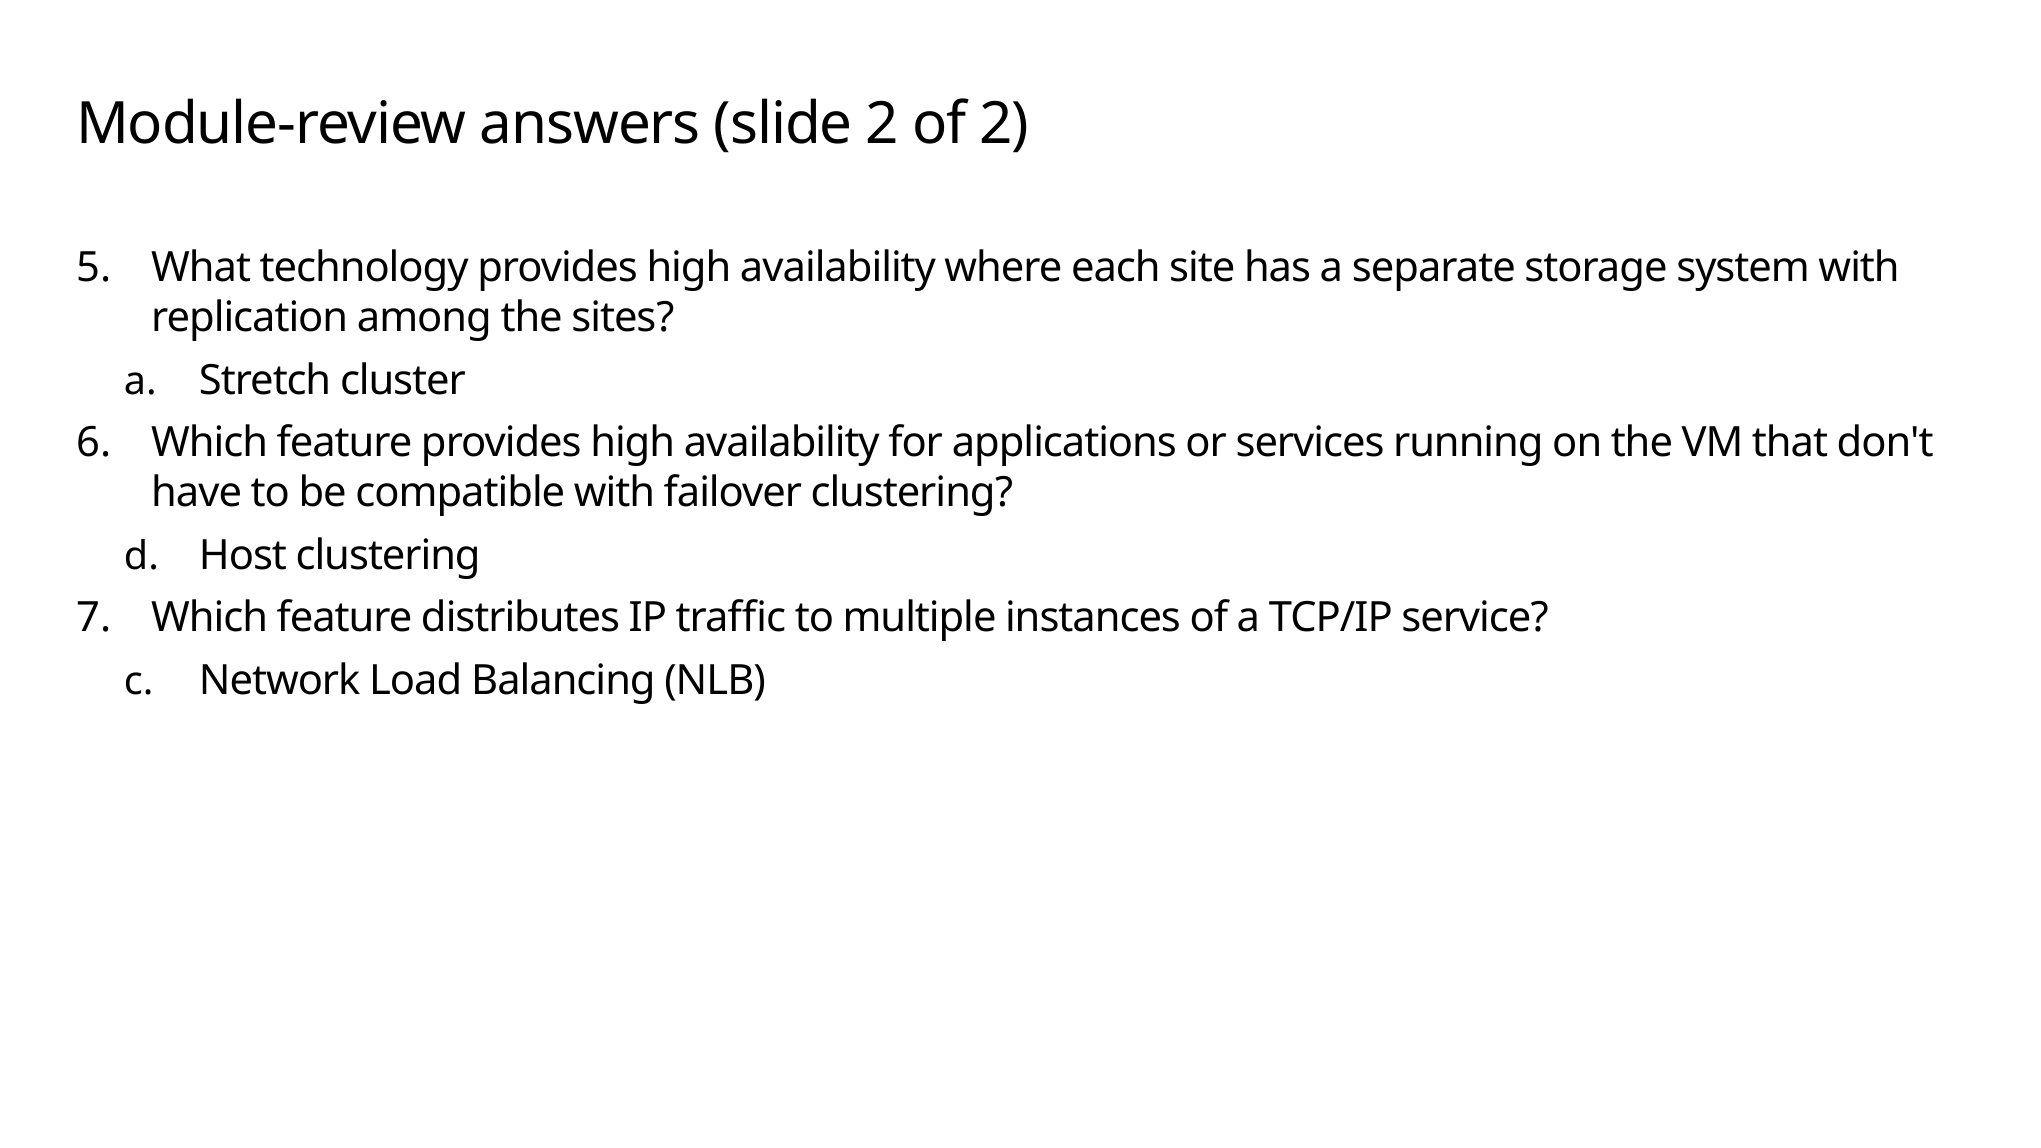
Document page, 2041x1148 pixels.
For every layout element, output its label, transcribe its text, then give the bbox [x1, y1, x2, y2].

title Module-review answers (slide 2 of 2) [76, 93, 1968, 161]
list What technology provides high availability where each site has a separate storage system with replication among the sites? Stretch cluster Which feature provides high availability for applications or services running on the VM that don't have to be compatible with failover clustering? Host clustering Which feature distributes IP traffic to multiple instances of a TCP/IP service? Network Load Balancing (NLB) [76, 240, 1956, 1074]
